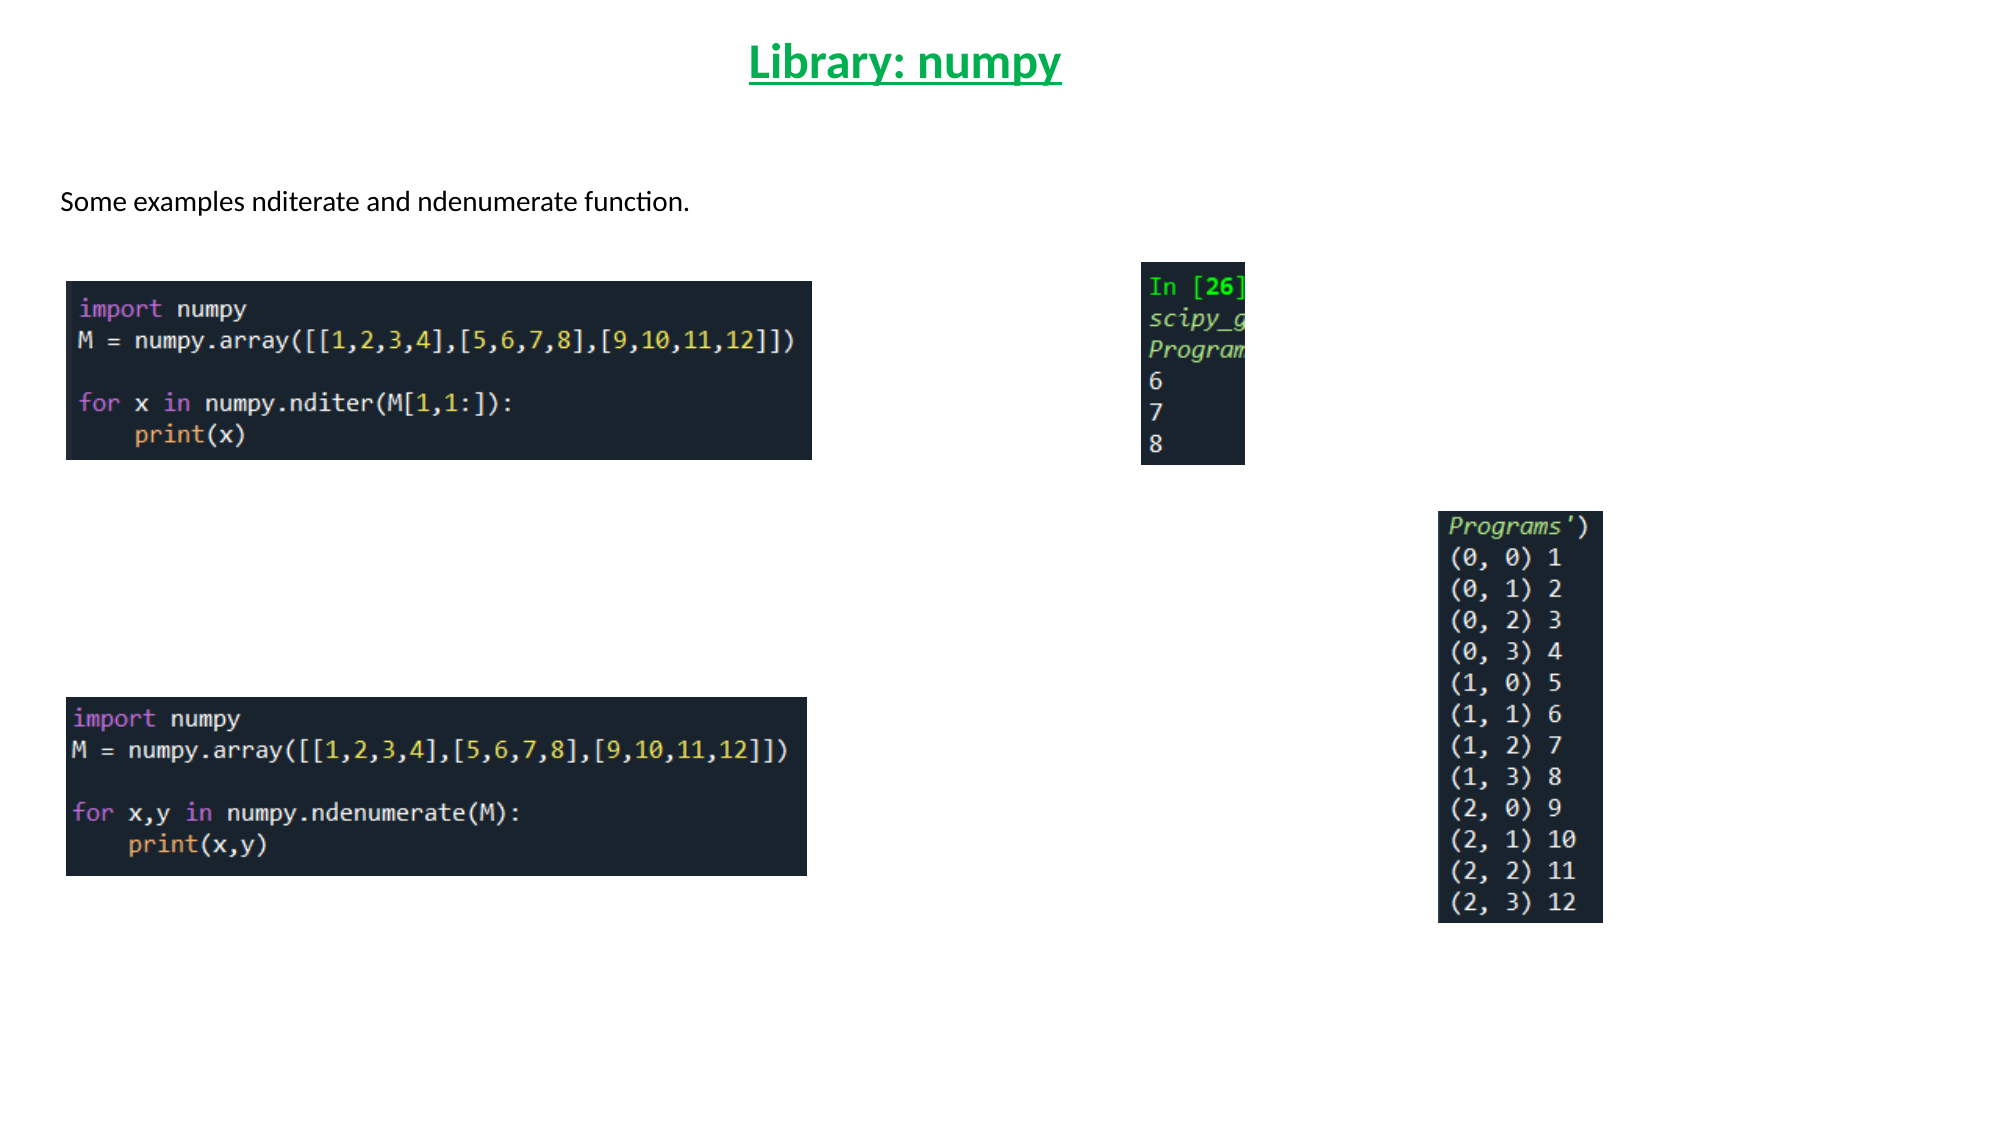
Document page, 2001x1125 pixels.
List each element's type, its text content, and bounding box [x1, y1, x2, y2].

picture [1141, 262, 1245, 465]
text_box Library: numpy [734, 21, 1077, 97]
picture [1438, 511, 1603, 923]
text_box Some examples nditerate and ndenumerate function. [45, 174, 807, 225]
picture [66, 697, 807, 876]
picture [65, 281, 812, 460]
